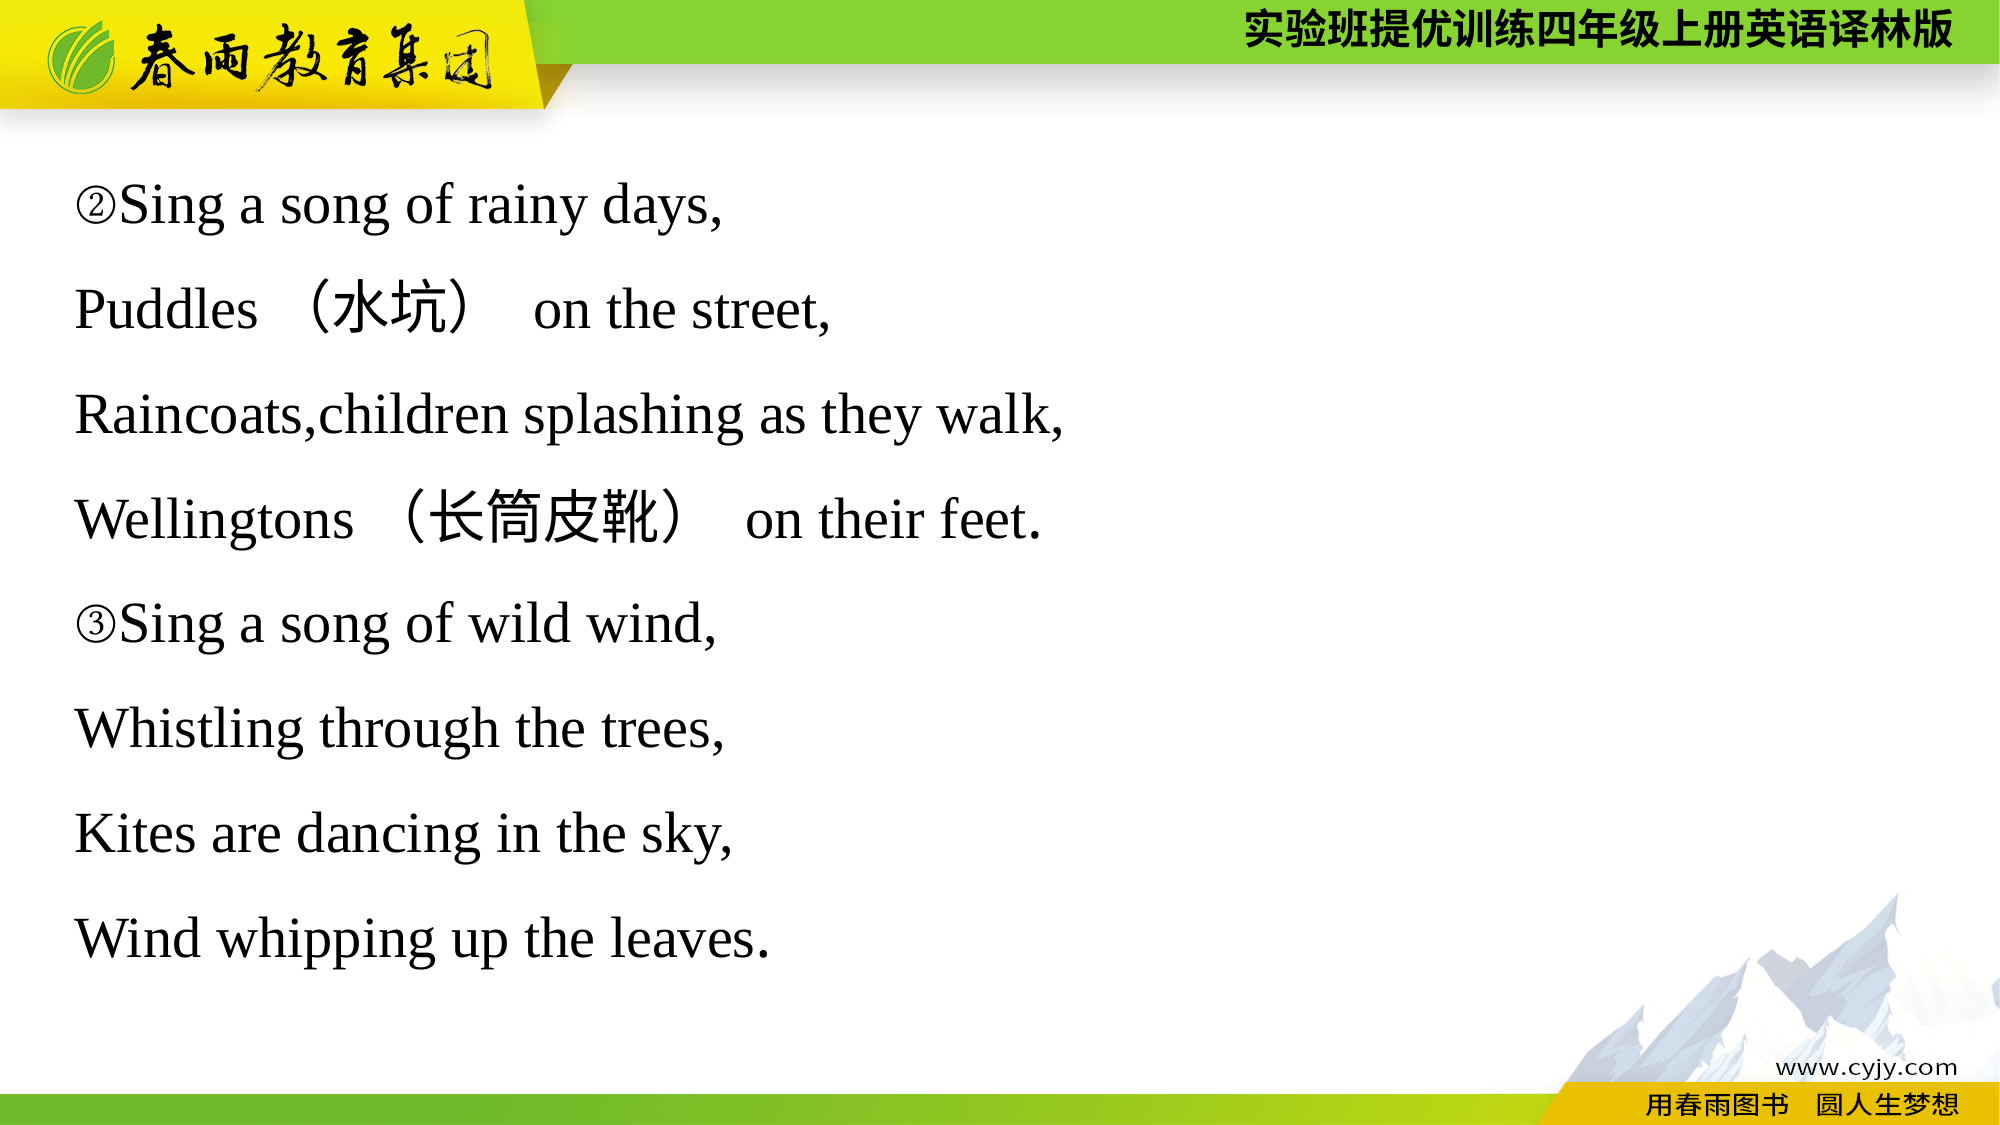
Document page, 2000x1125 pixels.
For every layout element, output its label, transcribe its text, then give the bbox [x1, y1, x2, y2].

list ②Sing a song of rainy days, Puddles（水坑） on the street, Raincoats,children splashing as they walk, Wellingtons（长筒皮靴） on their feet. ③Sing a song of wild wind, Whistling through the trees, Kites are dancing in the sky, Wind whipping up the leaves. [59, 122, 1944, 973]
picture [0, 0, 2000, 1125]
